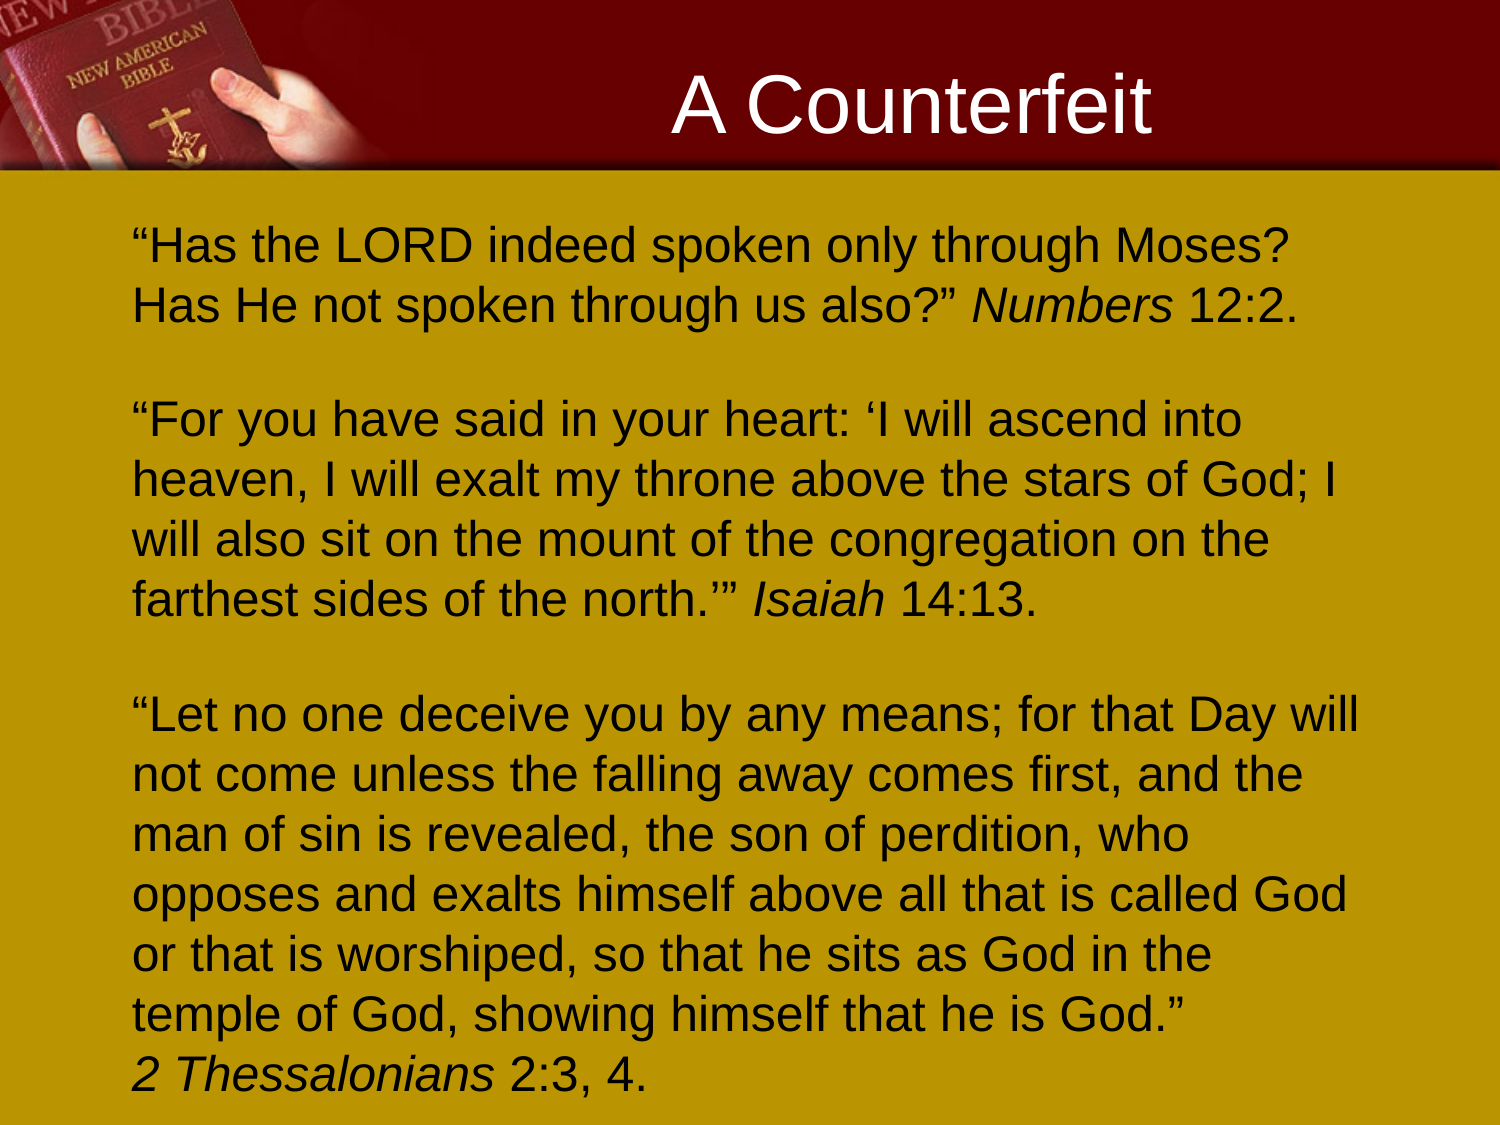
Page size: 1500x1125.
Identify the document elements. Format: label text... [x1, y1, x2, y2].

picture [0, 0, 1500, 1125]
title A Counterfeit [362, 24, 1463, 176]
text_box “Let no one deceive you by any means; for that Day will not come unless the falling away comes first, and the man of sin is revealed, the son of perdition, who opposes and exalts himself above all that is called God or that is worshiped, so that he sits as God in the temple of God, showing himself that he is God.” 2 Thessalonians 2:3, 4. [117, 673, 1383, 1109]
text_box “Has the LORD indeed spoken only through Moses? Has He not spoken through us also?” Numbers 12:2. [117, 205, 1383, 340]
text_box “For you have said in your heart: ‘I will ascend into heaven, I will exalt my throne above the stars of God; I will also sit on the mount of the congregation on the farthest sides of the north.’” Isaiah 14:13. [117, 379, 1383, 634]
